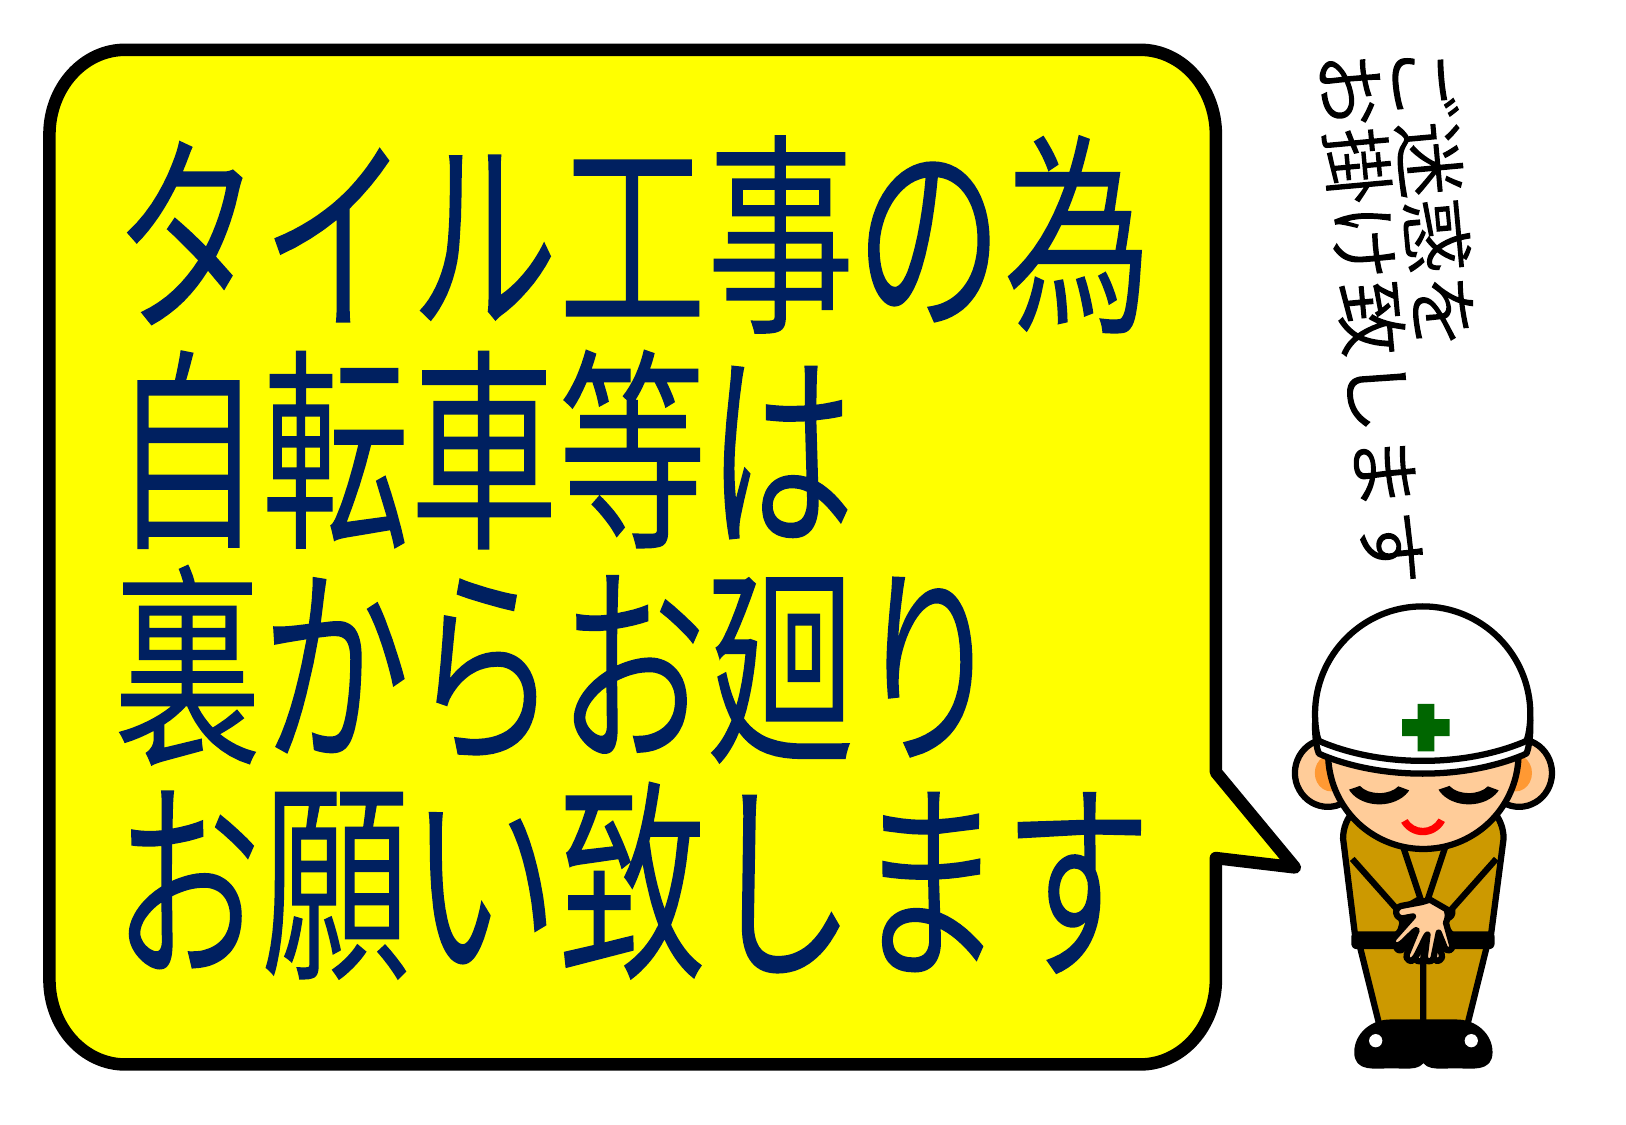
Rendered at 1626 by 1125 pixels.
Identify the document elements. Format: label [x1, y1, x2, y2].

text_box [47, 47, 1289, 1067]
text_box [1294, 606, 1553, 1066]
